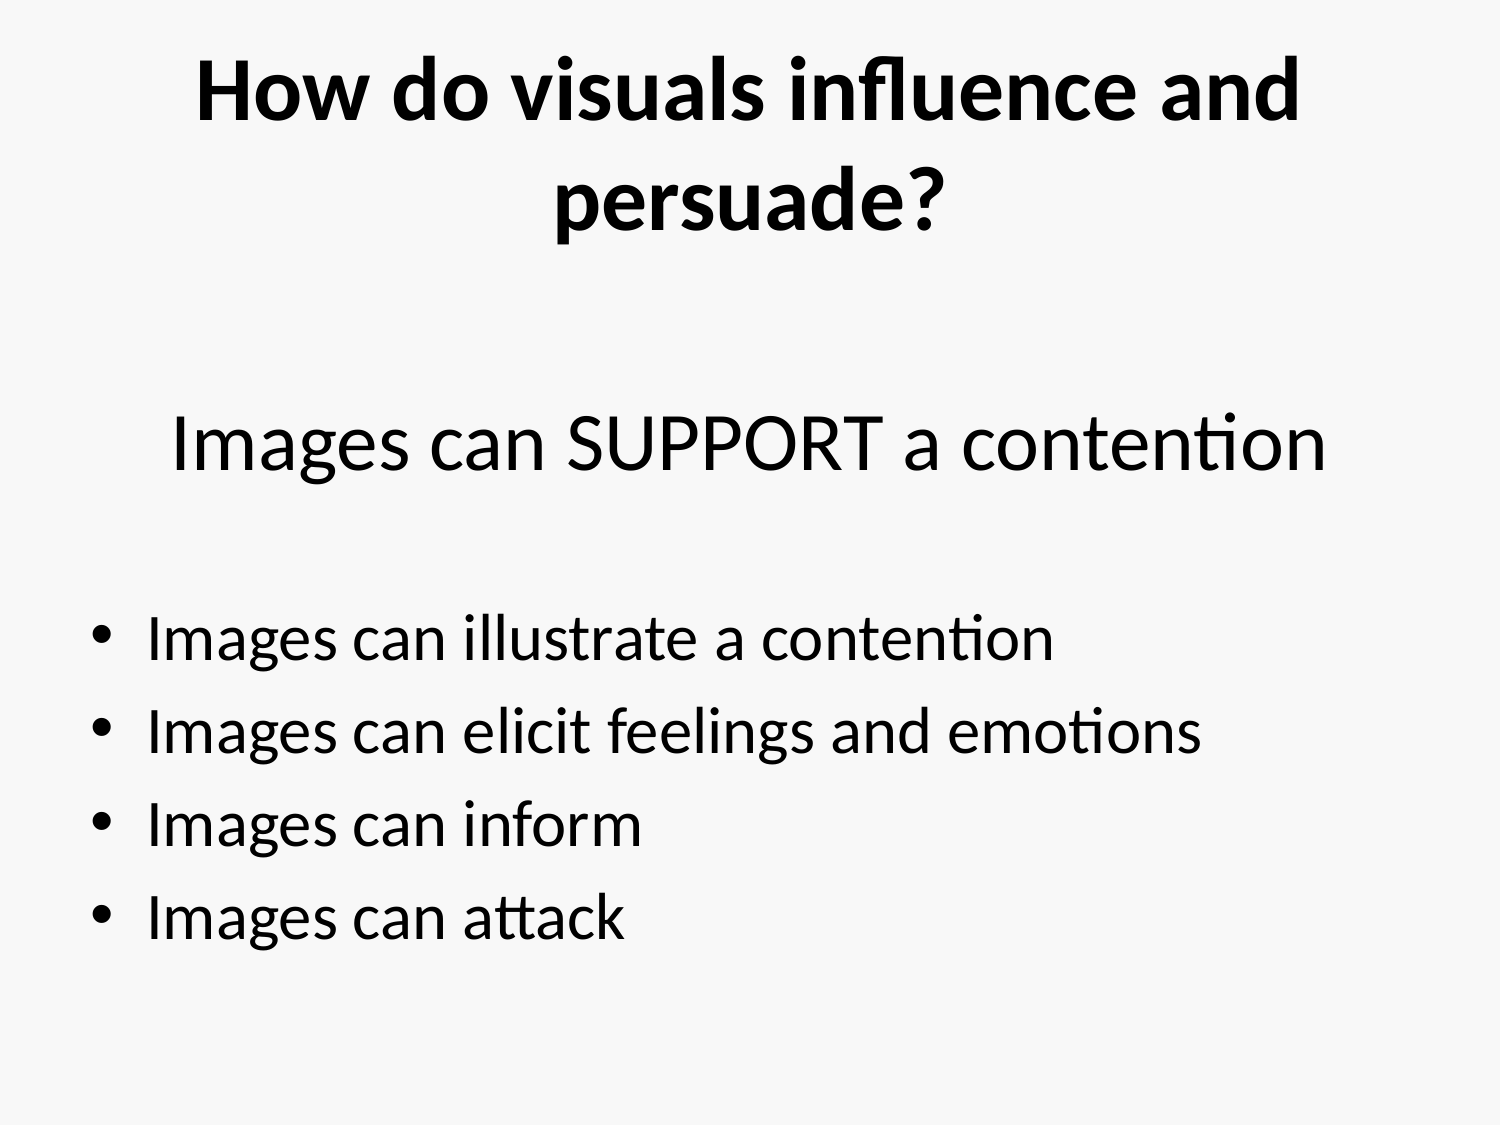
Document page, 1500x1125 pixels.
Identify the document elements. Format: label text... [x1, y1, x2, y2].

title How do visuals influence and persuade? [75, 45, 1425, 233]
list Images can SUPPORT a contention Images can illustrate a contention Images can elicit feelings and emotions Images can inform Images can attack [75, 262, 1425, 1005]
